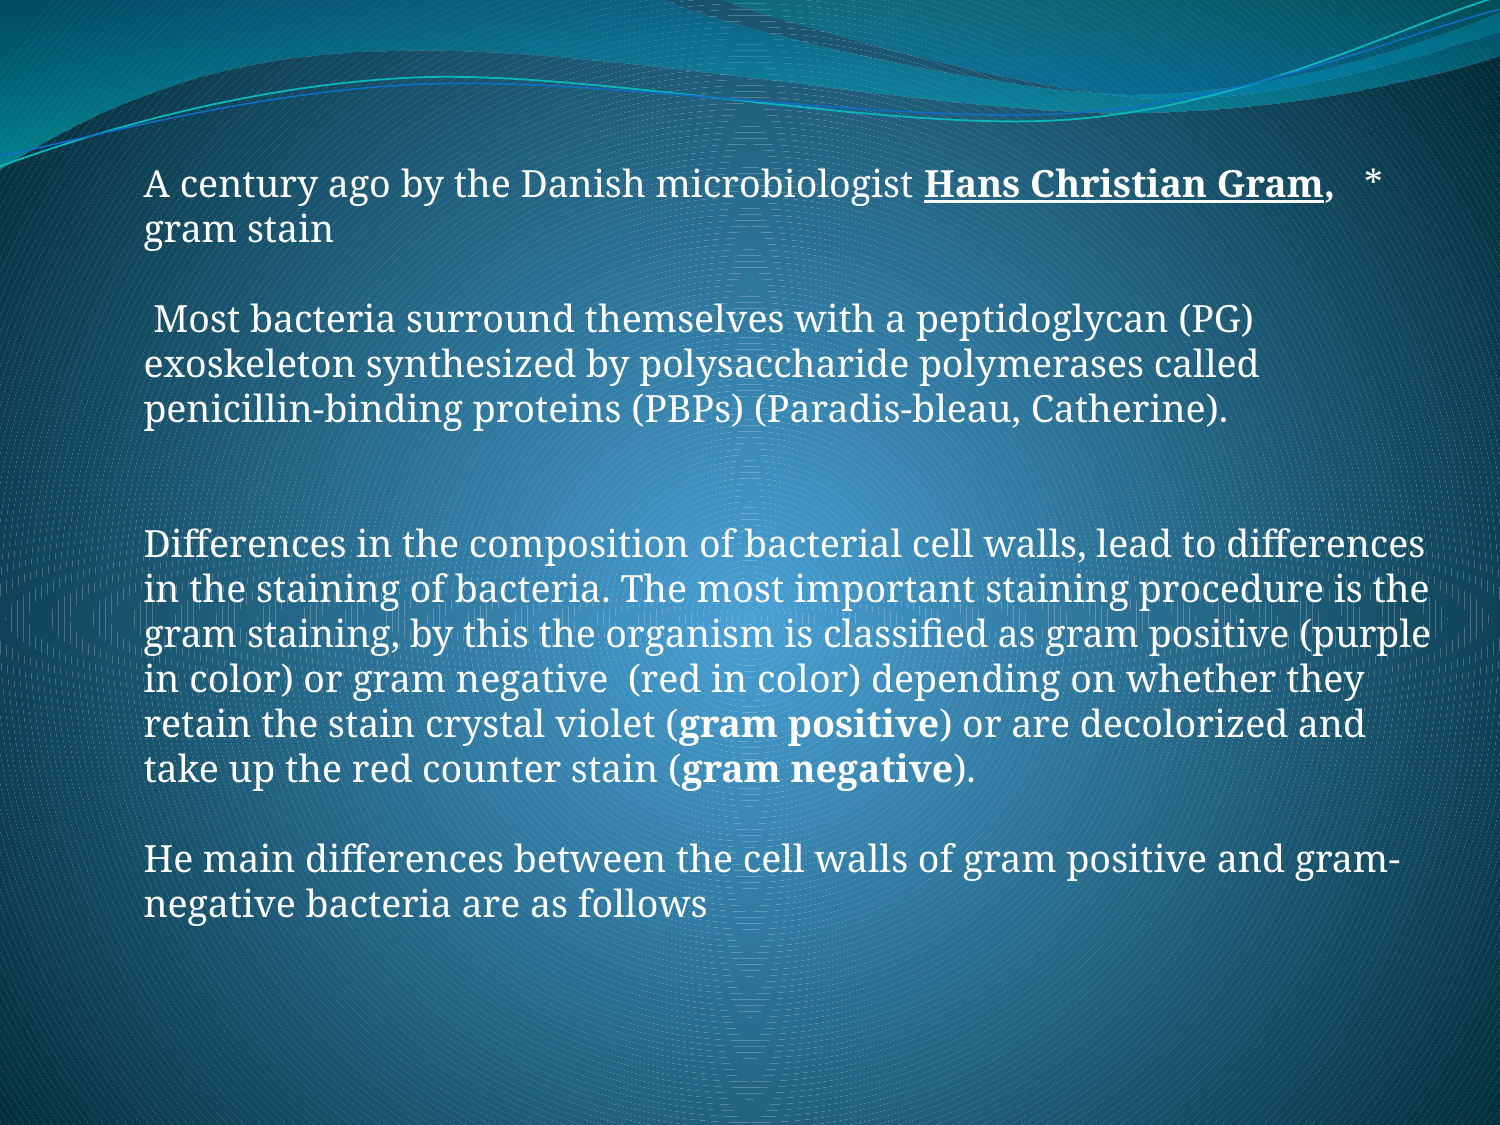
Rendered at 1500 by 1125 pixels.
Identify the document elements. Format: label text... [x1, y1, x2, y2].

text_box A century ago by the Danish microbiologist Hans Christian Gram, * gram stain Most bacteria surround themselves with a peptidoglycan (PG) exoskeleton synthesized by polysaccharide polymerases called penicillin-binding proteins (PBPs) (Paradis-bleau, Catherine). Differences in the composition of bacterial cell walls, lead to differences in the staining of bacteria. The most important staining procedure is the gram staining, by this the organism is classified as gram positive (purple in color) or gram negative (red in color) depending on whether they retain the stain crystal violet (gram positive) or are decolorized and take up the red counter stain (gram negative). He main differences between the cell walls of gram positive and gram-negative bacteria are as follows [128, 152, 1454, 1113]
